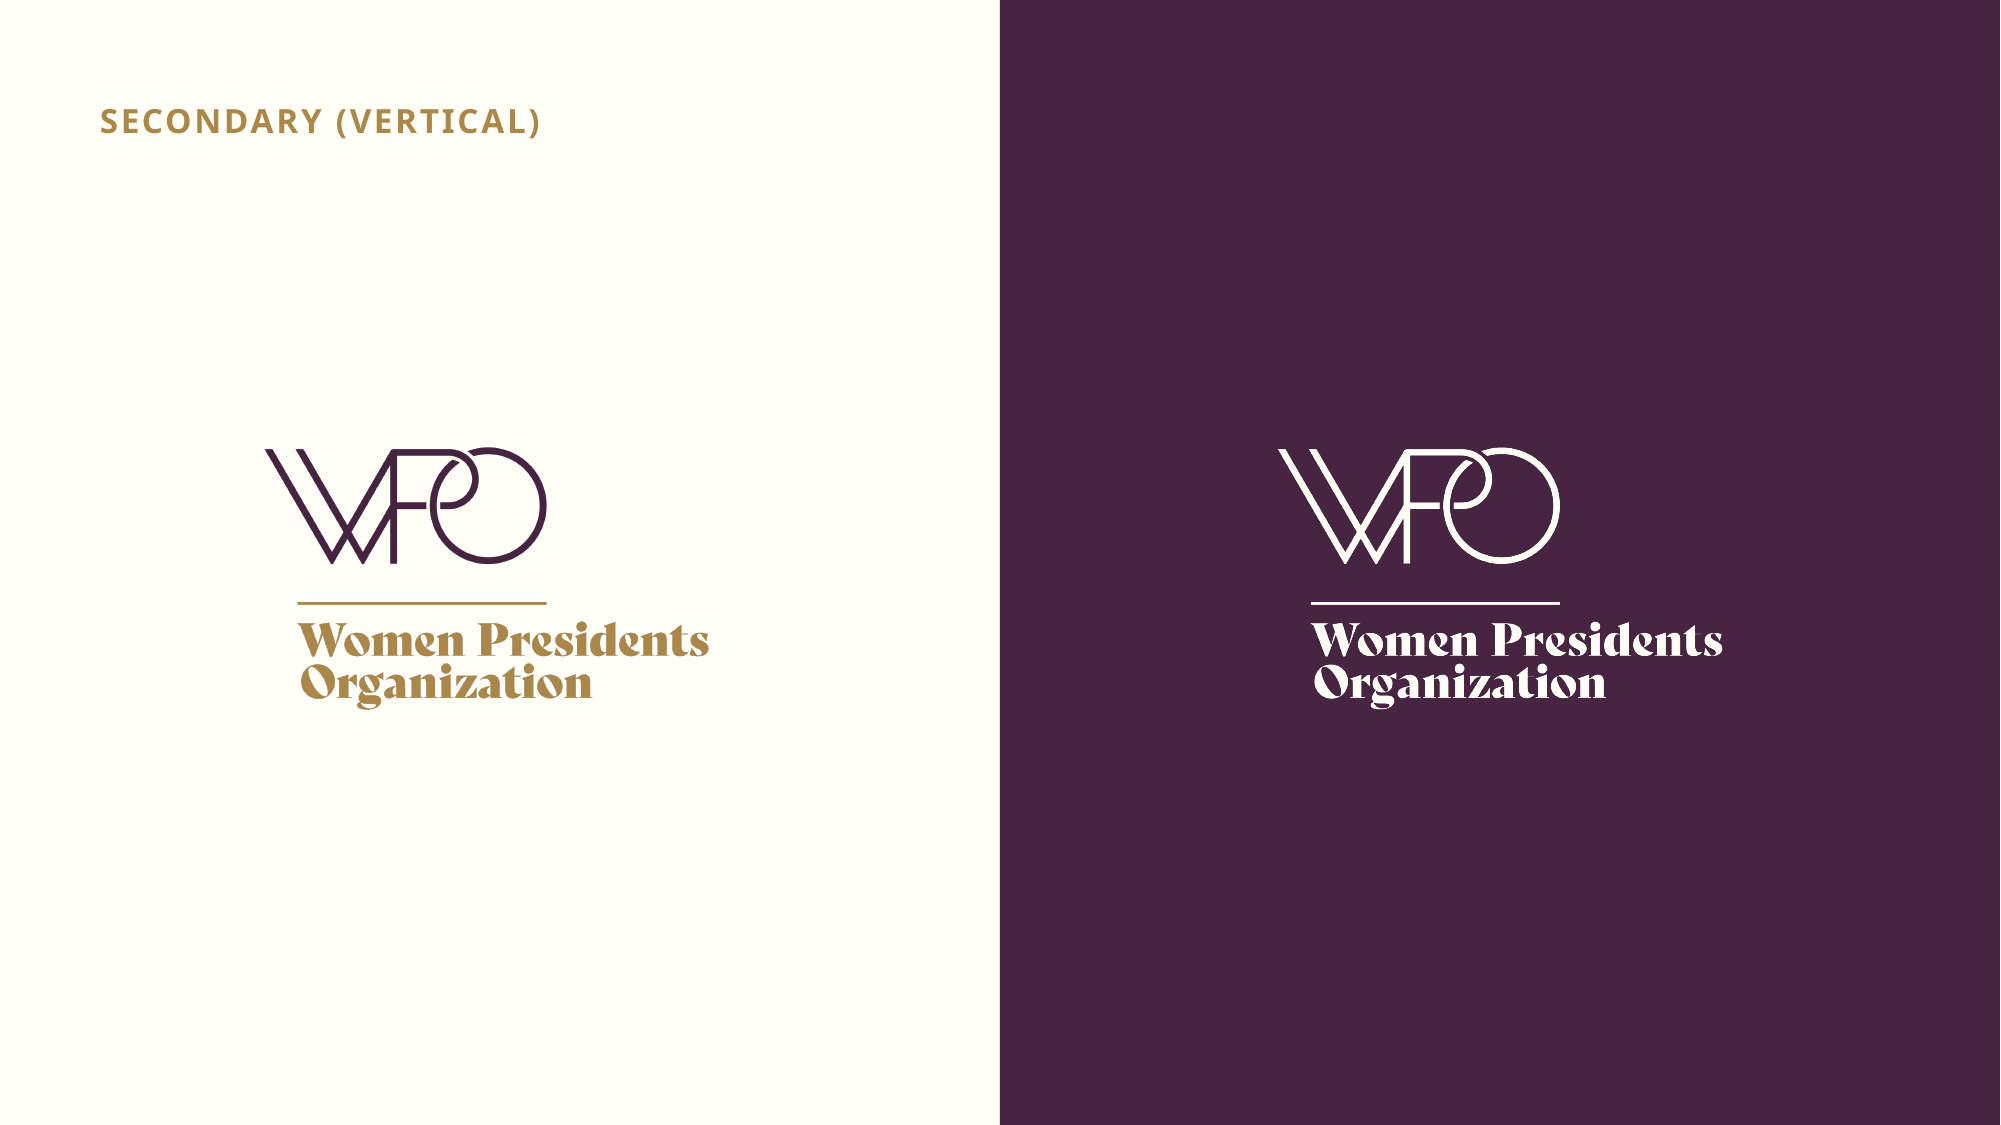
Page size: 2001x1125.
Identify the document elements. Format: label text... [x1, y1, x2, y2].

picture [210, 394, 763, 760]
text_box Secondary (Vertical) [99, 99, 797, 140]
picture [1223, 394, 1777, 760]
text_box [999, 0, 2000, 1125]
